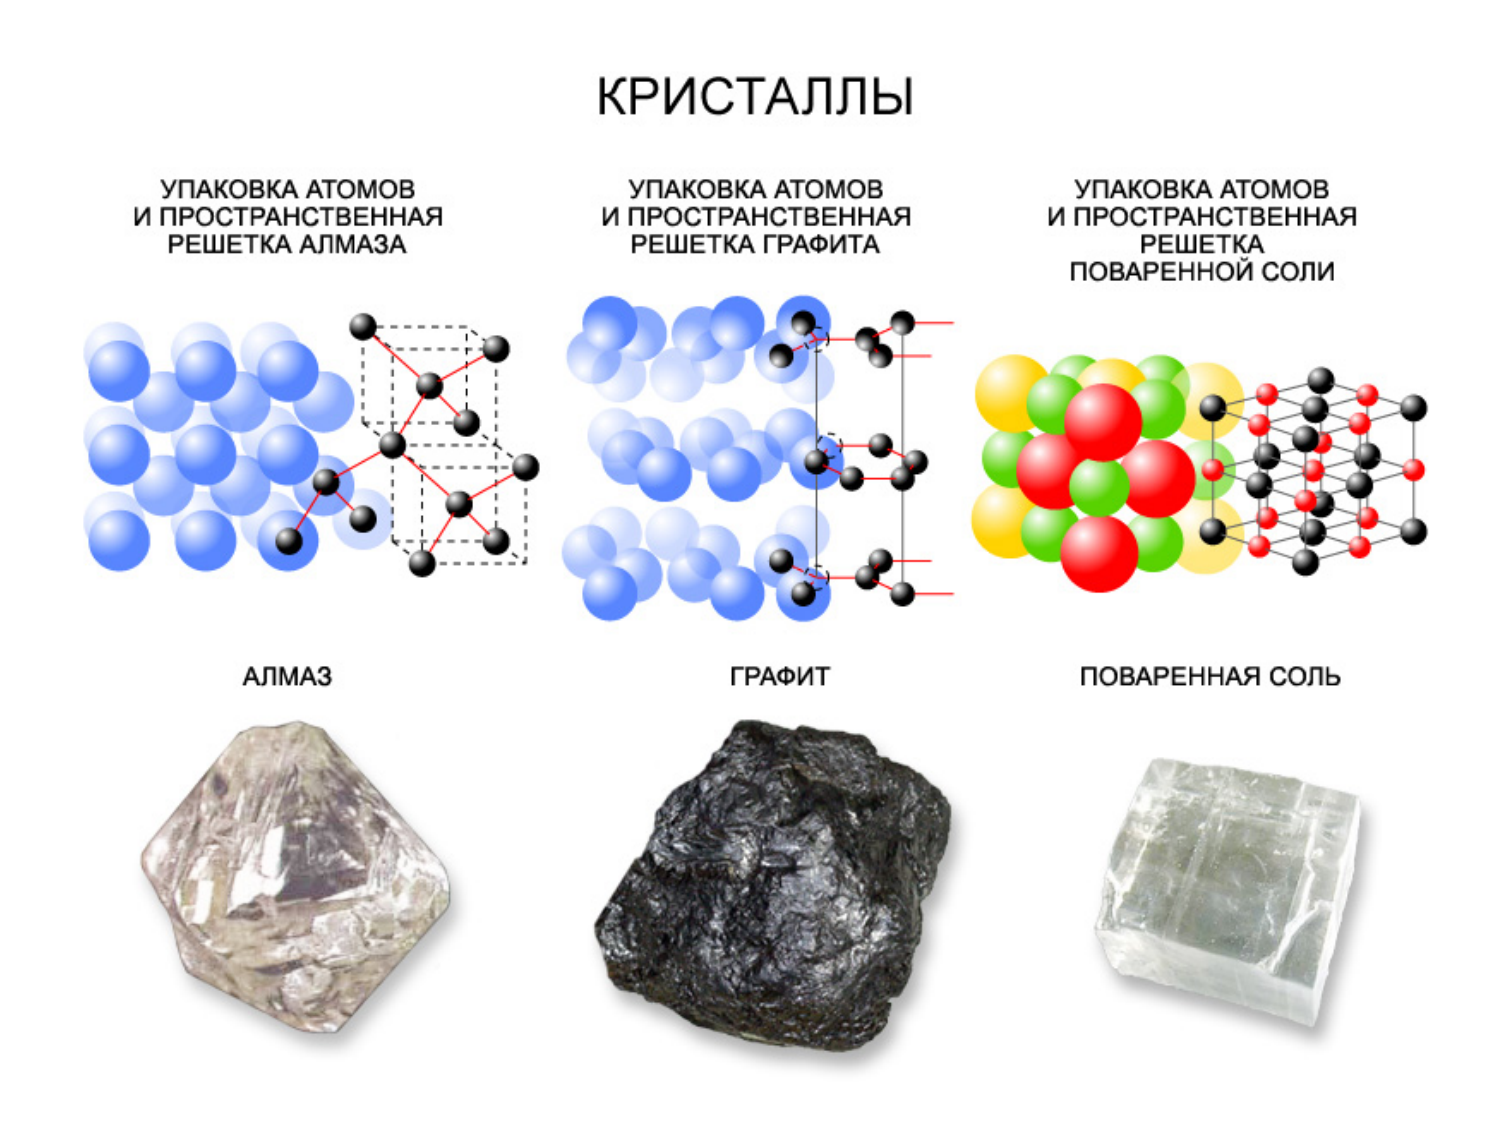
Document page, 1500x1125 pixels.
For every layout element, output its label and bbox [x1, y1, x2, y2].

list [70, 58, 1442, 1087]
